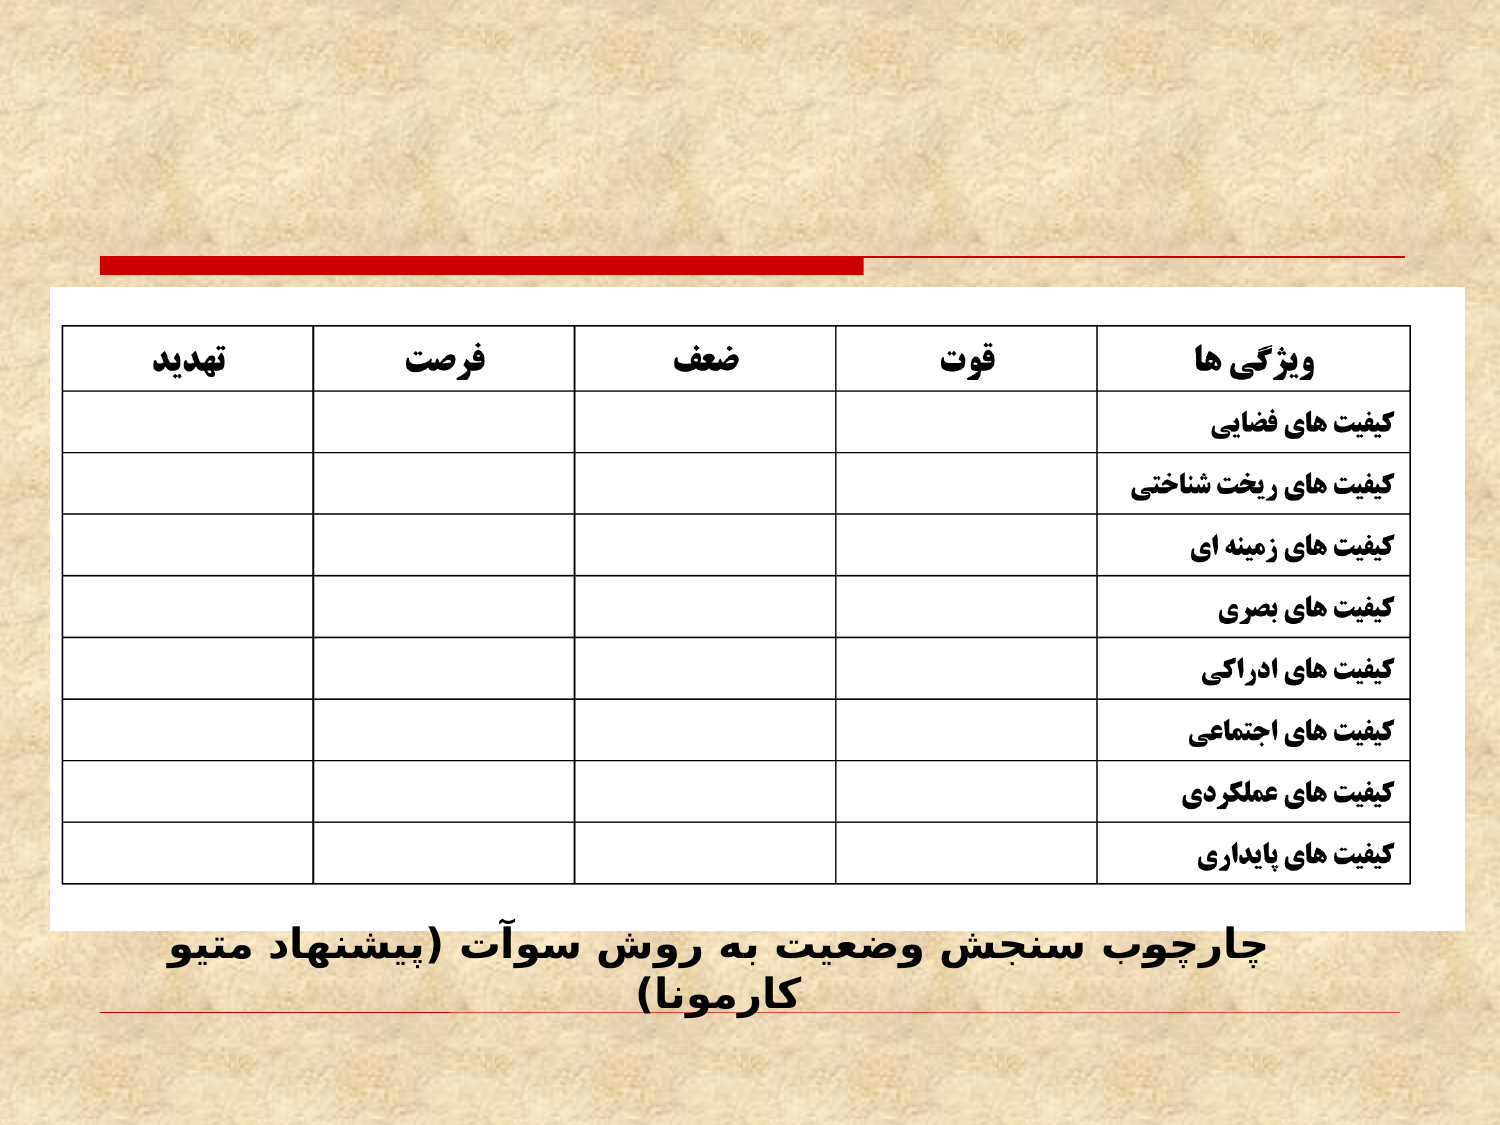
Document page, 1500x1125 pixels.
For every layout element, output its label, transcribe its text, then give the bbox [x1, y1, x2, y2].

picture [0, 0, 1500, 1125]
text_box چارچوب سنجش وضعيت به روش سوآت (پيشنهاد متيو كارمونا) [137, 939, 1300, 1025]
